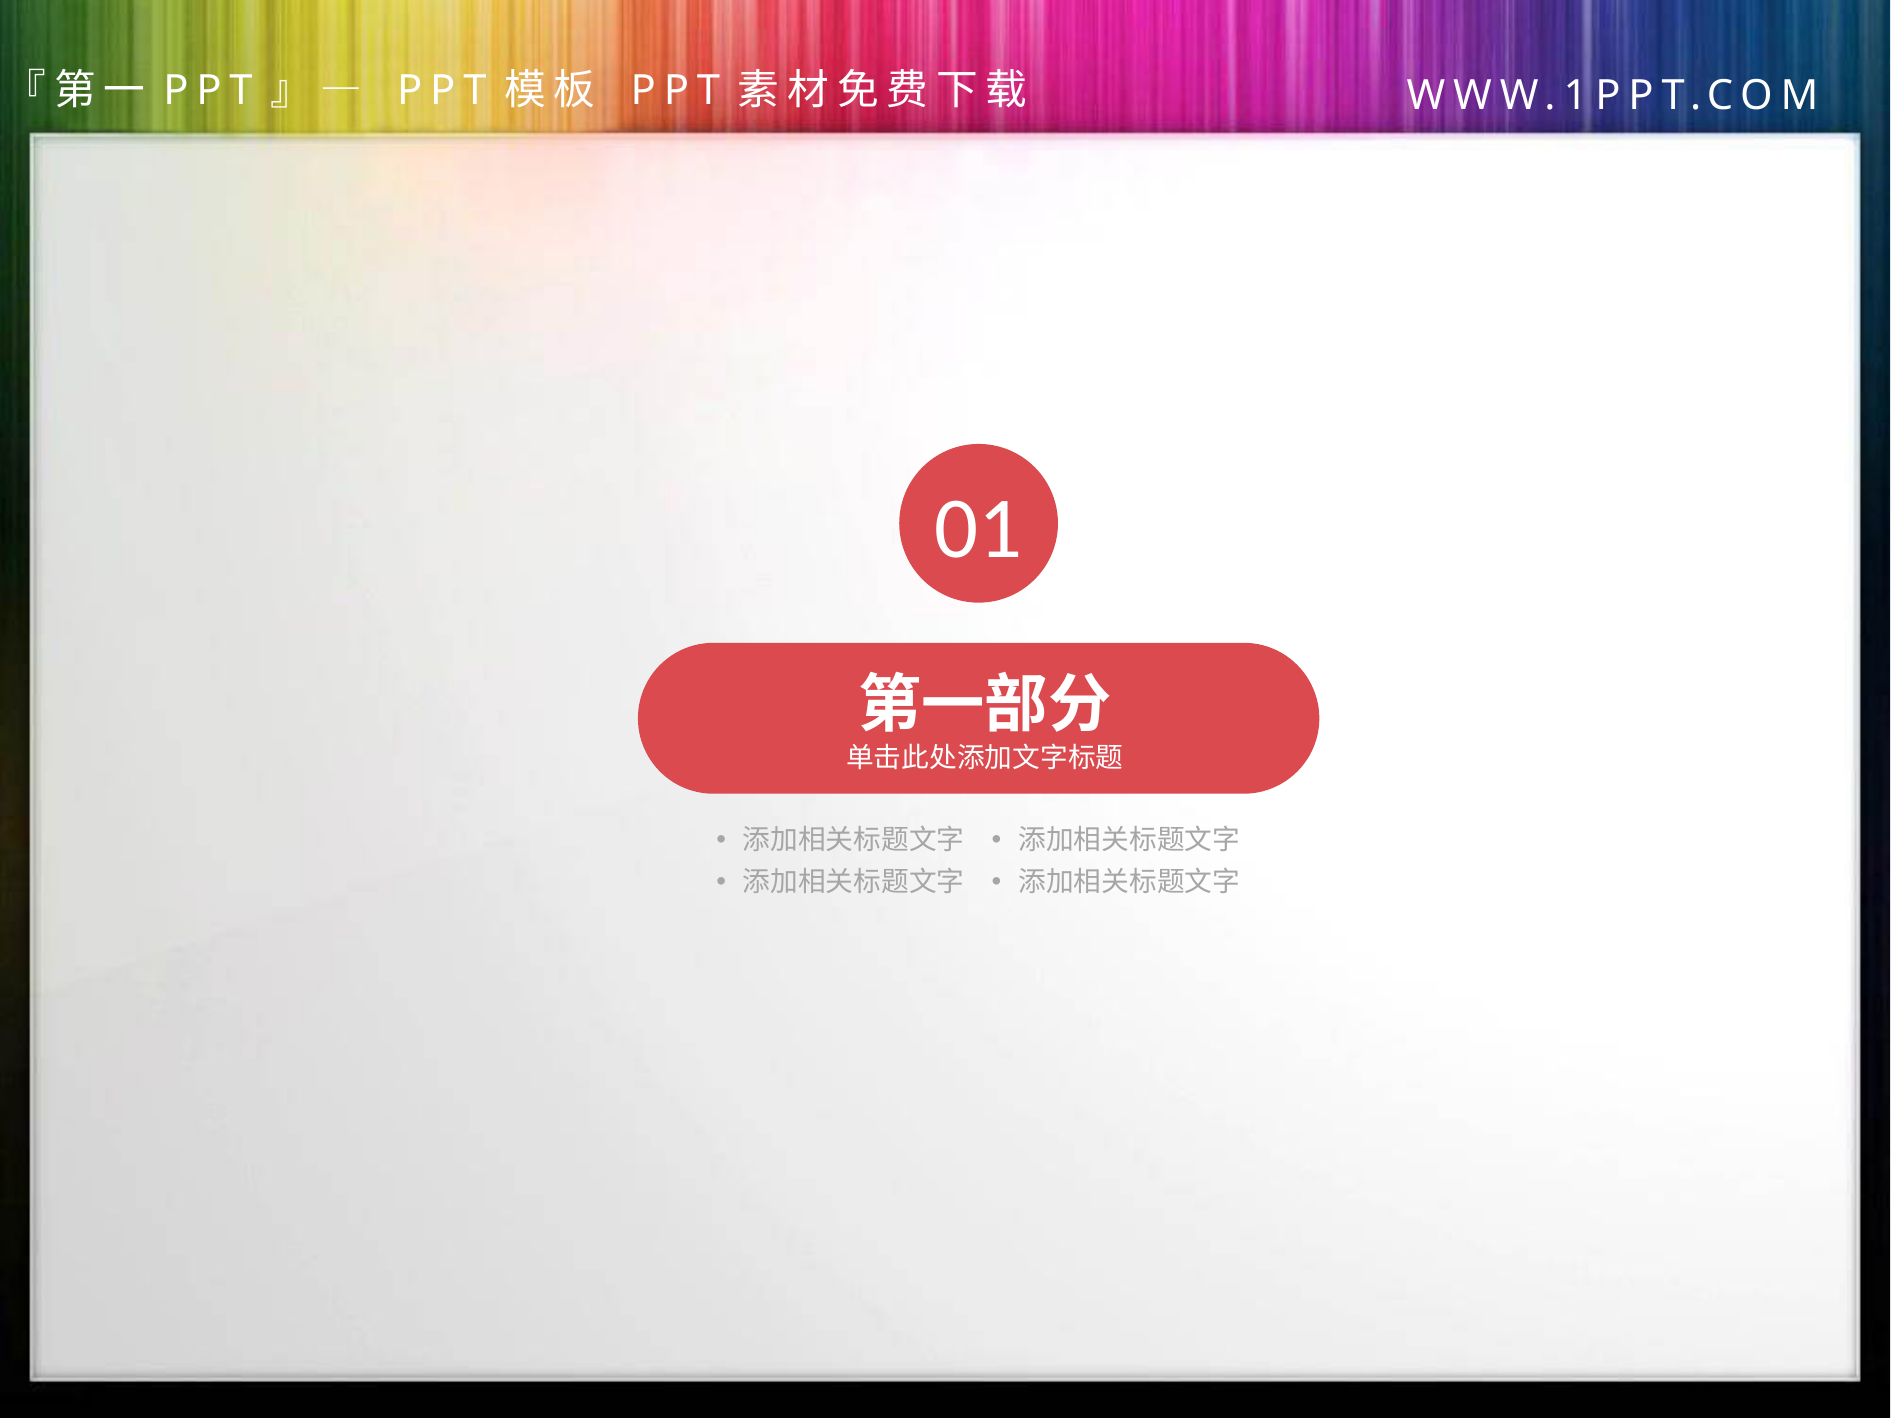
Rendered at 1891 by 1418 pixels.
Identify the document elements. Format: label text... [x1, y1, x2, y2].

text_box 添加相关标题文字 [716, 822, 966, 856]
text_box 添加相关标题文字 [991, 864, 1241, 898]
text_box [637, 642, 1320, 794]
picture [0, 0, 1891, 1418]
text_box 添加相关标题文字 [991, 822, 1241, 856]
text_box 添加相关标题文字 [716, 864, 966, 898]
text_box 01 [899, 443, 1058, 603]
